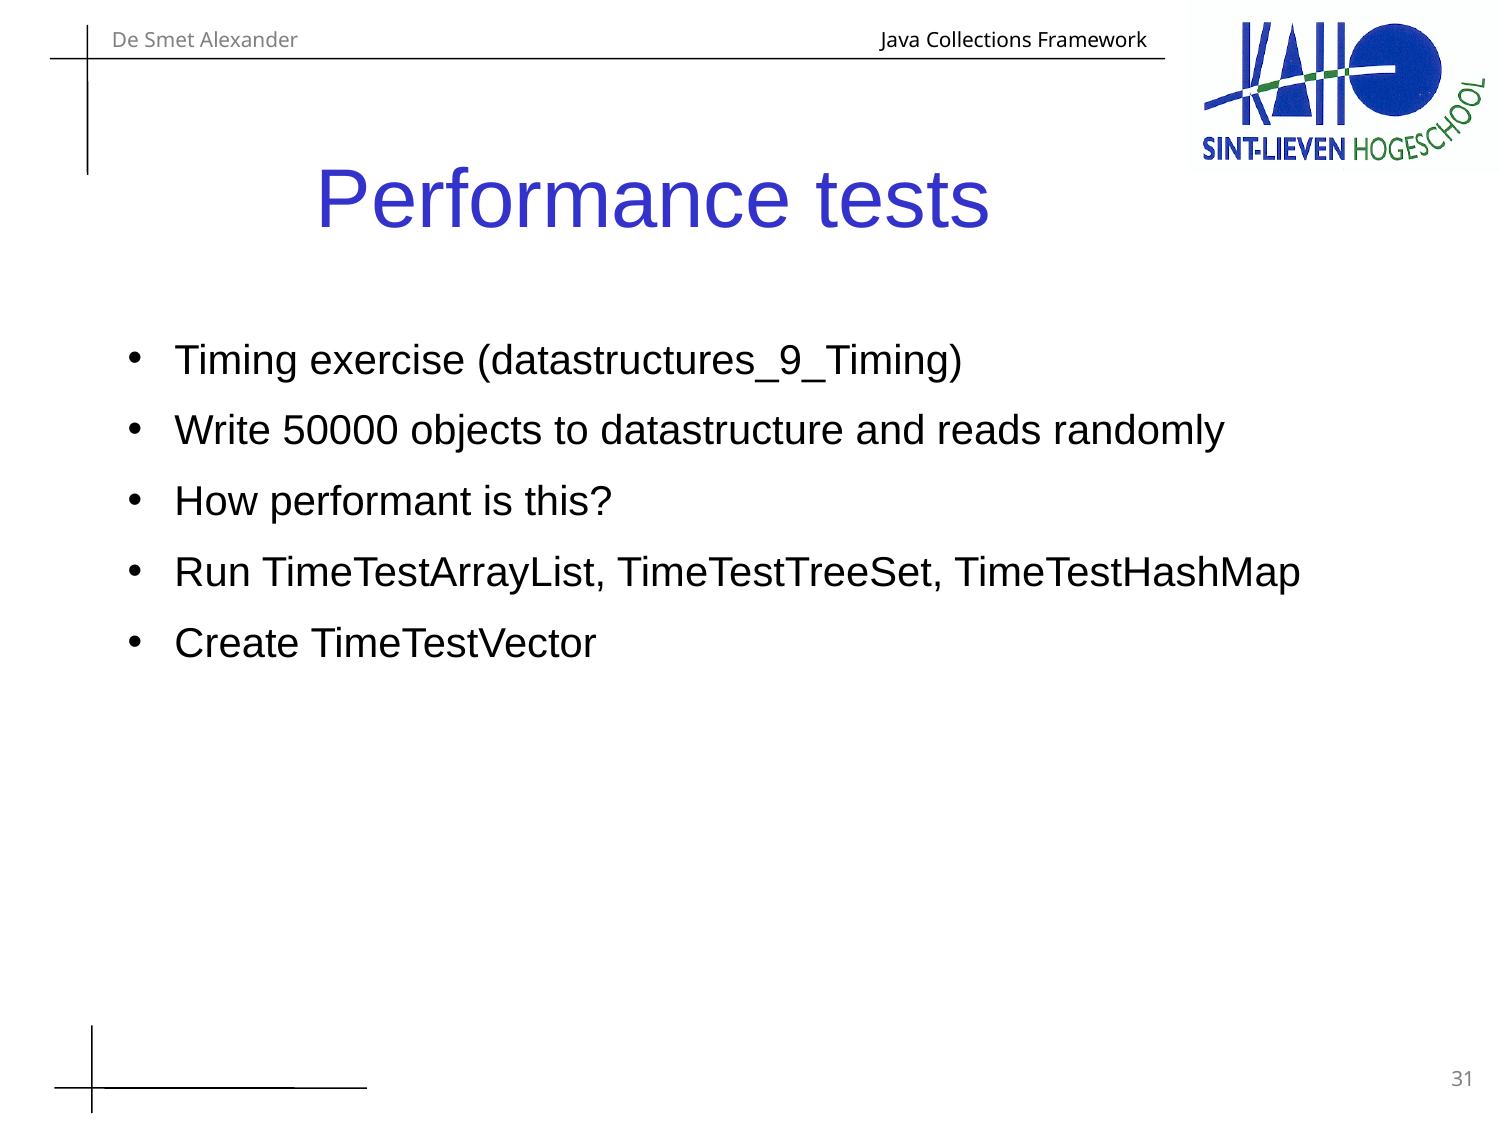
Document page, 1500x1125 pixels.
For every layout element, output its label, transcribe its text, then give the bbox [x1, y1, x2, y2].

list Timing exercise (datastructures_9_Timing) Write 50000 objects to datastructure and reads randomly How performant is this? Run TimeTestArrayList, TimeTestTreeSet, TimeTestHashMap Create TimeTestVector [112, 324, 1388, 1001]
picture [1187, 0, 1500, 173]
title Performance tests [112, 99, 1196, 288]
